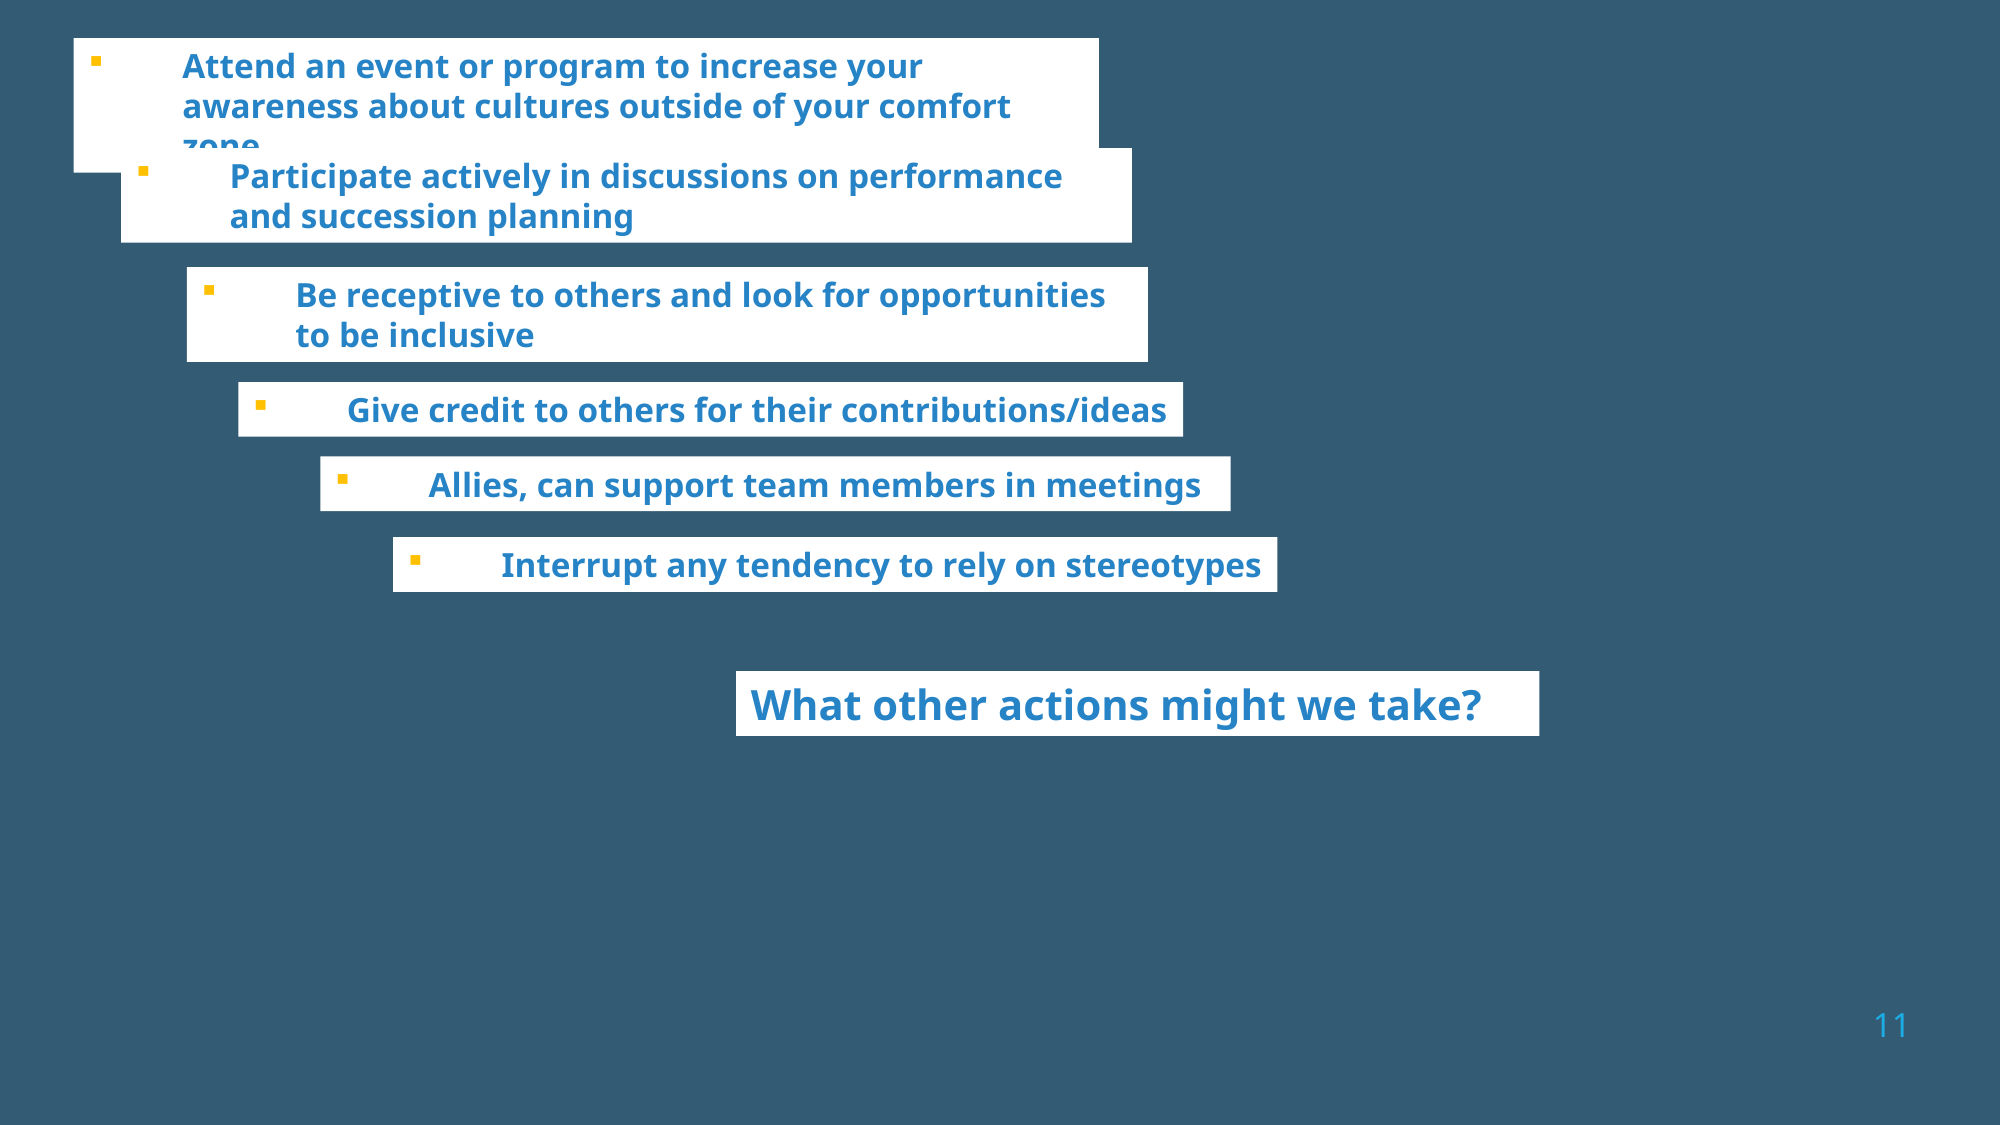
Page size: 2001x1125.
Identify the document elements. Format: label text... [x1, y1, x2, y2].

text_box What other actions might we take? [736, 671, 1540, 736]
text_box Interrupt any tendency to rely on stereotypes [393, 537, 1278, 592]
text_box Allies, can support team members in meetings [320, 456, 1231, 512]
text_box Give credit to others for their contributions/ideas [238, 382, 1184, 437]
text_box Be receptive to others and look for opportunities to be inclusive [186, 267, 1148, 362]
slide_number 11 [1751, 970, 1926, 1051]
text_box Attend an event or program to increase your awareness about cultures outside of your comfort zone [73, 38, 1099, 173]
text_box Participate actively in discussions on performance and succession planning [121, 148, 1132, 243]
